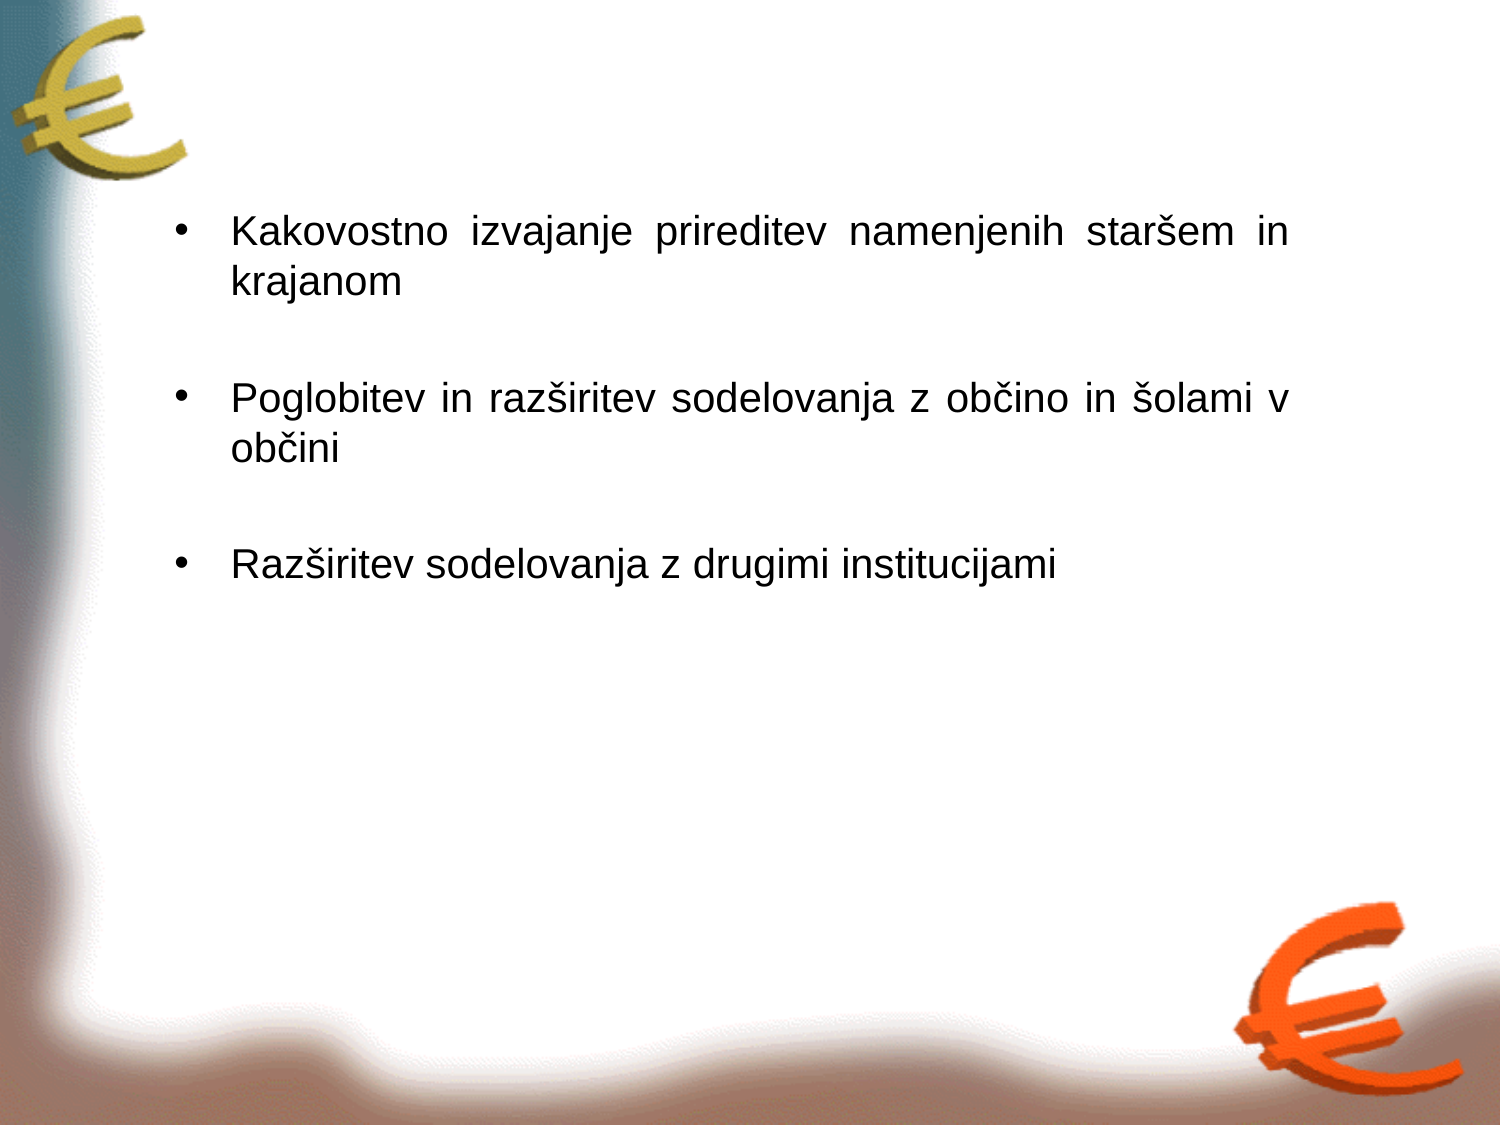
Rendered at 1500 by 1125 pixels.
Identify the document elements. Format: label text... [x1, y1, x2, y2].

subtitle Kakovostno izvajanje prireditev namenjenih staršem in krajanom Poglobitev in razširitev sodelovanja z občino in šolami v občini Razširitev sodelovanja z drugimi institucijami [159, 196, 1306, 1083]
title [112, 90, 1341, 220]
picture [0, 0, 1500, 1125]
